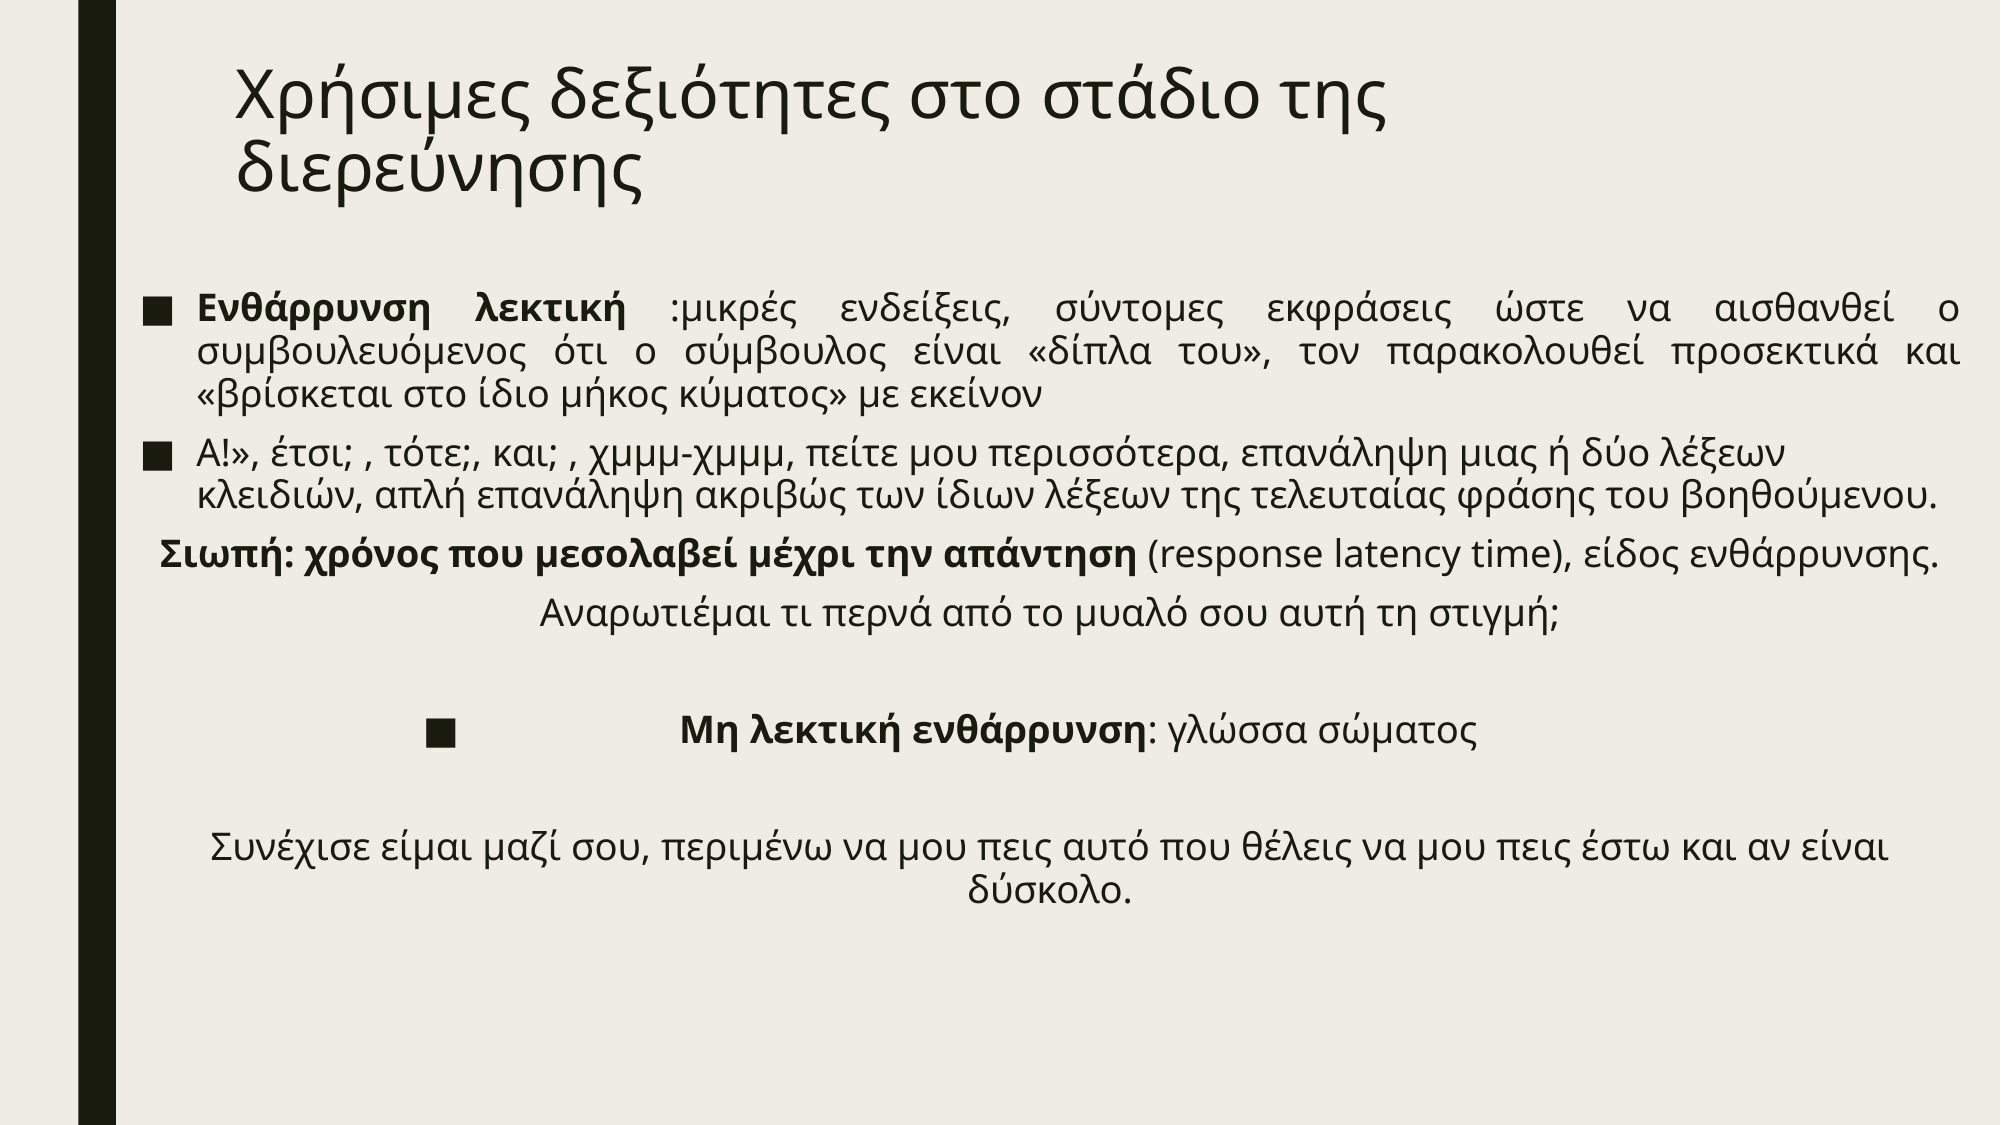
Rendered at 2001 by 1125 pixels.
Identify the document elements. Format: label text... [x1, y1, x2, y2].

title Χρήσιμες δεξιότητες στο στάδιο της διερεύνησης [220, 53, 1796, 232]
list Ενθάρρυνση λεκτική :μικρές ενδείξεις, σύντομες εκφράσεις ώστε να αισθανθεί ο συμβουλευόμενος ότι ο σύμβουλος είναι «δίπλα του», τον παρακολουθεί προσεκτικά και «βρίσκεται στο ίδιο μήκος κύματος» με εκείνον Α!», έτσι; , τότε;, και; , χμμμ-χμμμ, πείτε μου περισσότερα, επανάληψη μιας ή δύο λέξεων κλειδιών, απλή επανάληψη ακριβώς των ίδιων λέξεων της τελευταίας φράσης του βοηθούμενου. Σιωπή: χρόνος που μεσολαβεί μέχρι την απάντηση (response latency time), είδος ενθάρρυνσης. Αναρωτιέμαι τι περνά από το μυαλό σου αυτή τη στιγμή; Μη λεκτική ενθάρρυνση: γλώσσα σώματος Συνέχισε είμαι μαζί σου, περιμένω να μου πεις αυτό που θέλεις να μου πεις έστω και αν είναι δύσκολο. [124, 232, 1976, 1121]
